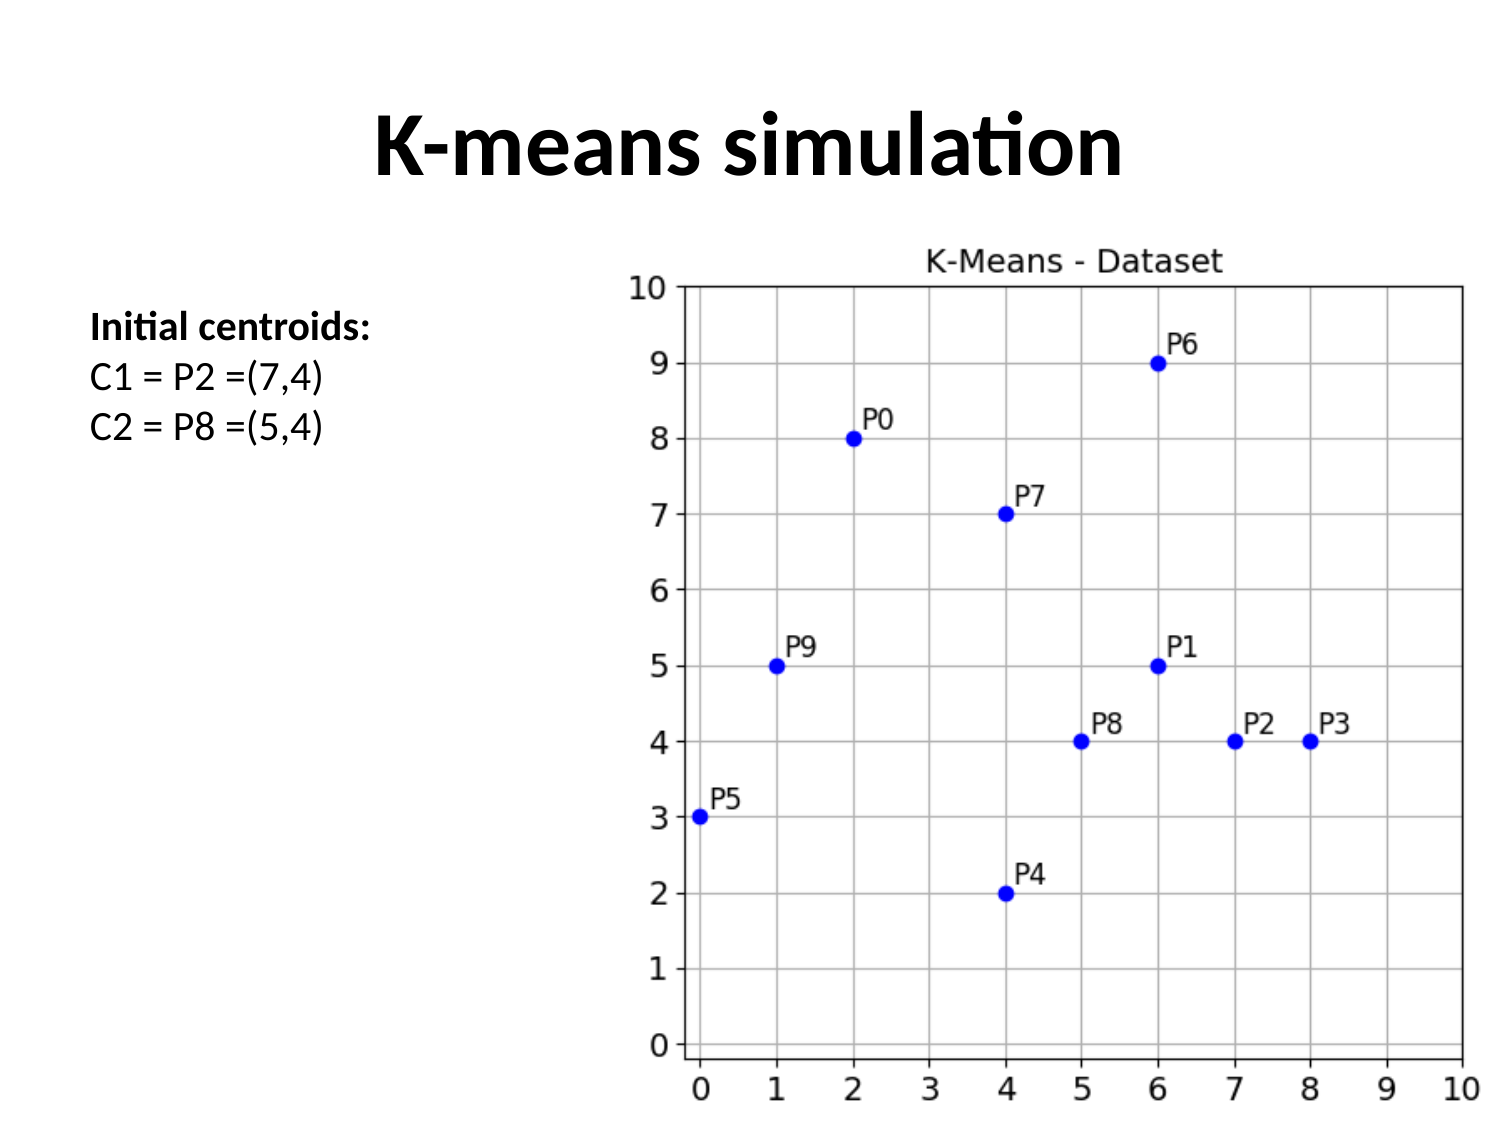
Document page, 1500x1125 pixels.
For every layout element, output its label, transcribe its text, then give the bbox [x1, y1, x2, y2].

title K-means simulation [75, 45, 1425, 233]
picture [611, 231, 1499, 1124]
text_box Initial centroids: C1 = P2 =(7,4) C2 = P8 =(5,4) [74, 291, 601, 547]
